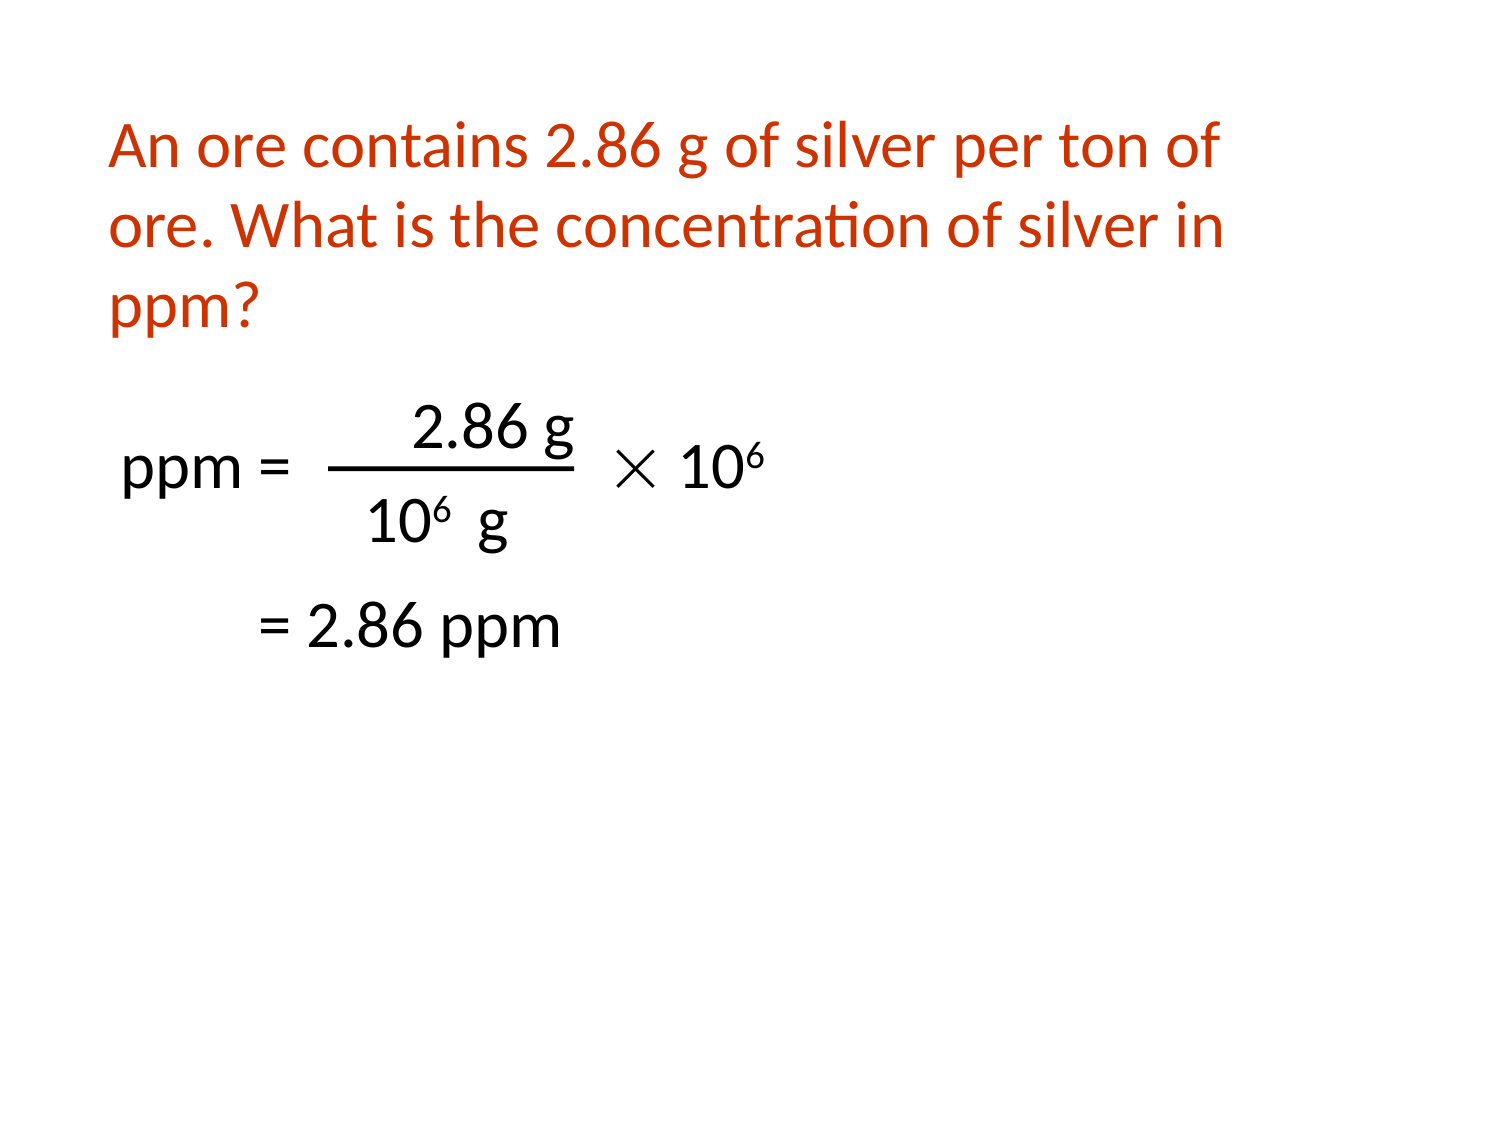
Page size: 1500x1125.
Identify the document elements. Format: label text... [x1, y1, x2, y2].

text_box An ore contains 2.86 g of silver per ton of ore. What is the concentration of silver in ppm? = 2.86 ppm [93, 93, 1313, 988]
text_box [327, 374, 598, 569]
text_box  106 [602, 414, 821, 528]
text_box ppm = [105, 414, 322, 528]
